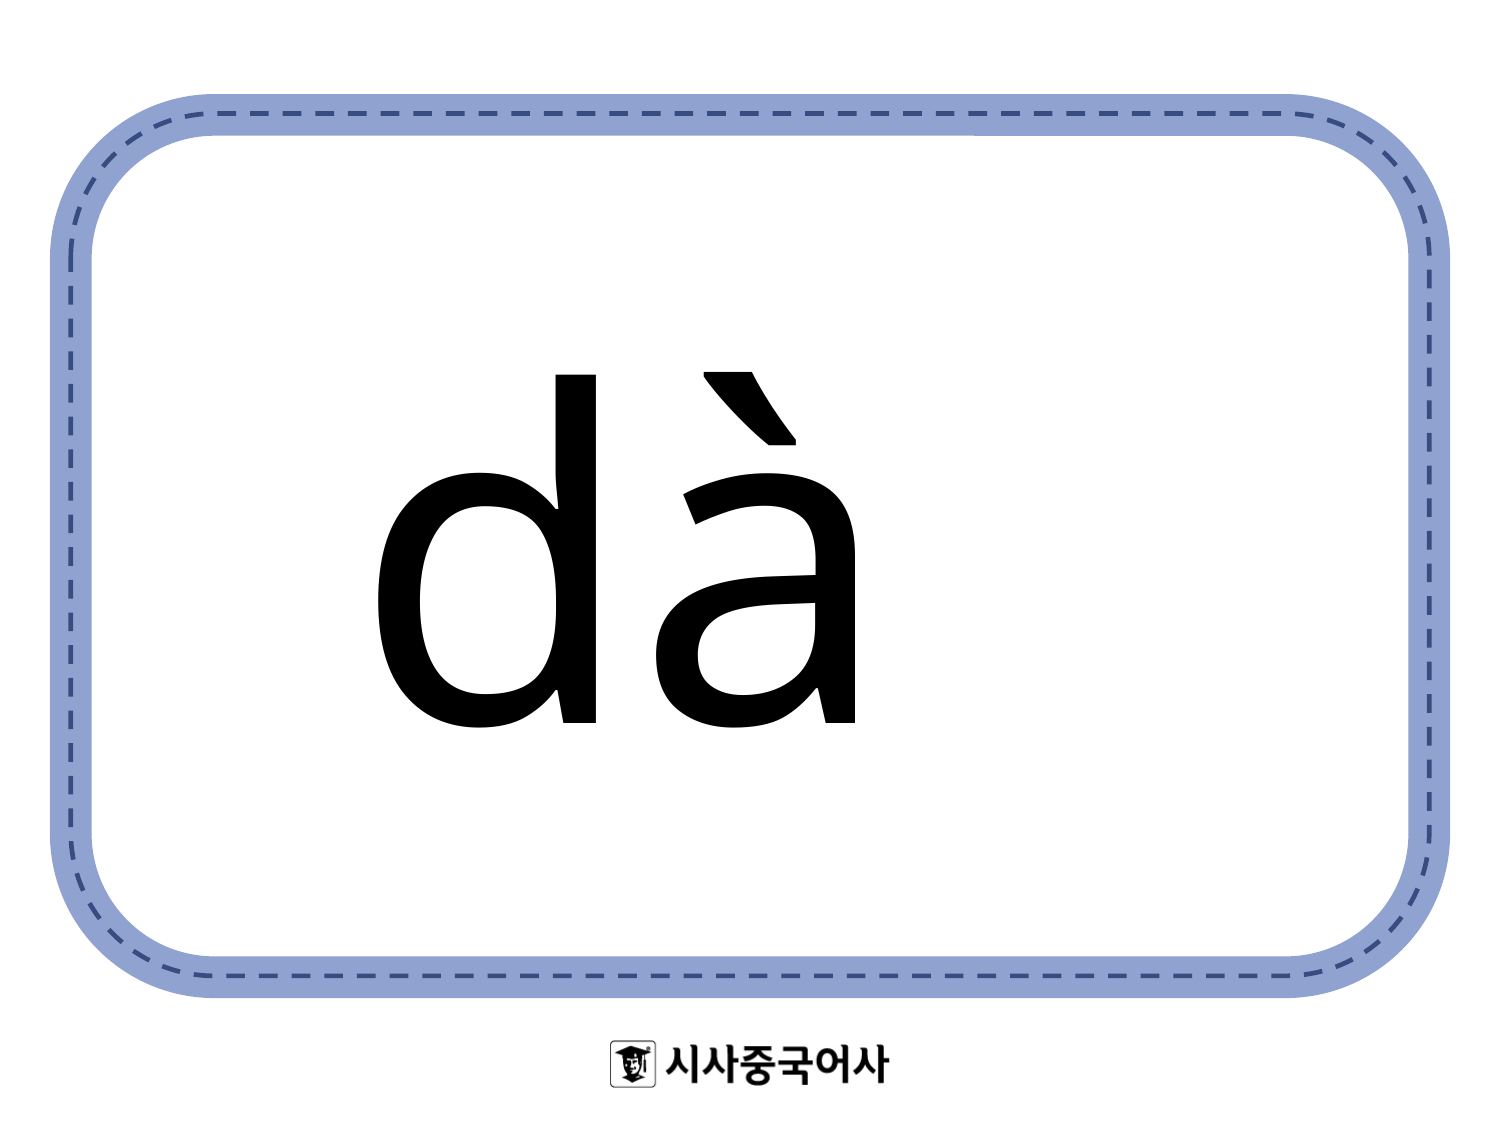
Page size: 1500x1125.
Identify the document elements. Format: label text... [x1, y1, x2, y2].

text_box dà [145, 183, 1354, 846]
picture [602, 1034, 898, 1094]
